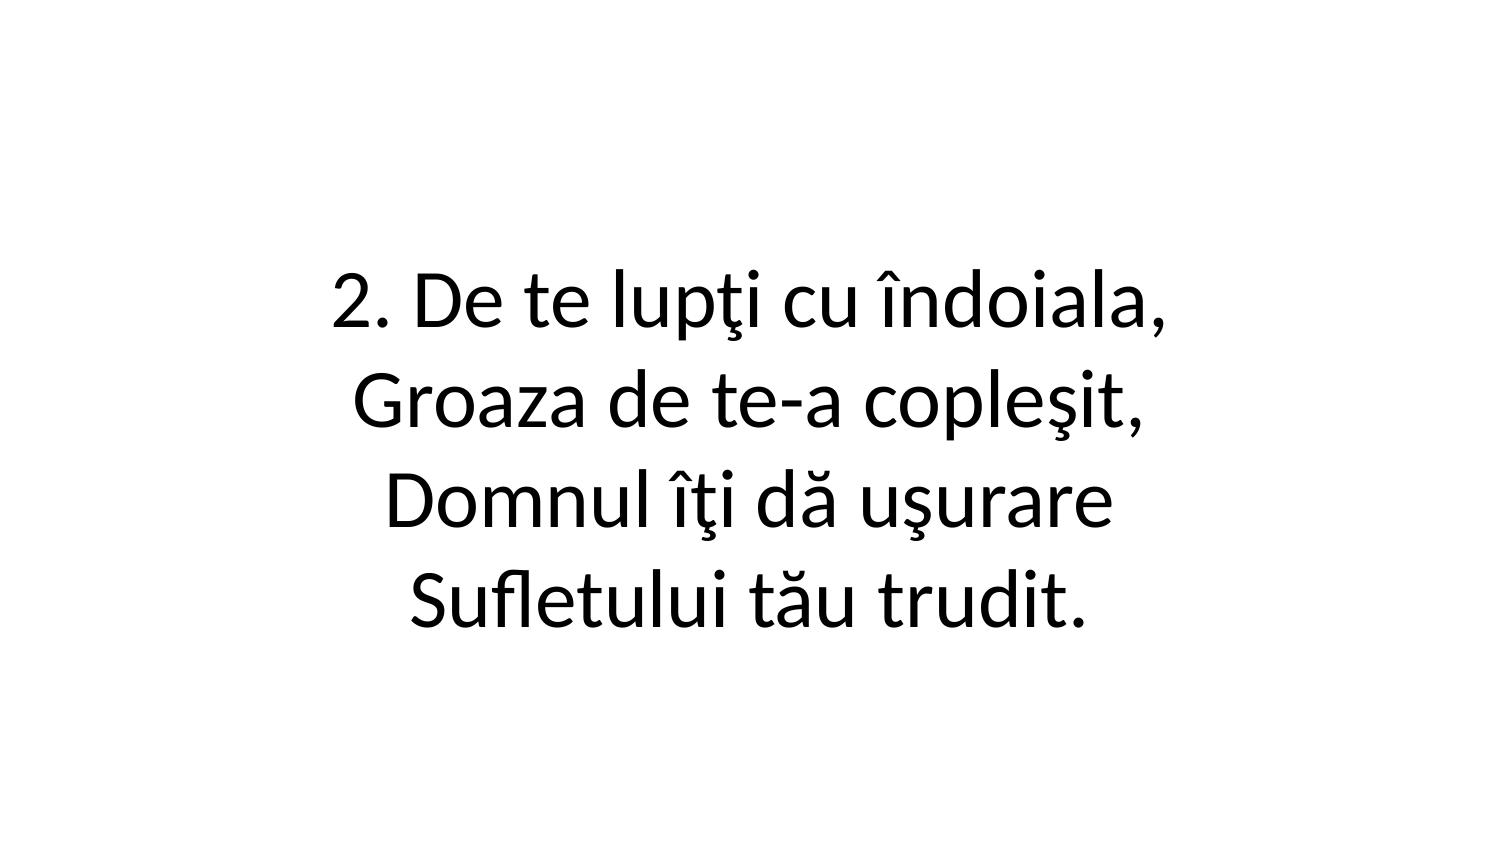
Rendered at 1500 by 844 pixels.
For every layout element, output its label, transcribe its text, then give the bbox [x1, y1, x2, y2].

text_box 2. De te lupţi cu îndoiala, Groaza de te-a copleşit, Domnul îţi dă uşurare Sufletului tău trudit. [315, 192, 1185, 652]
